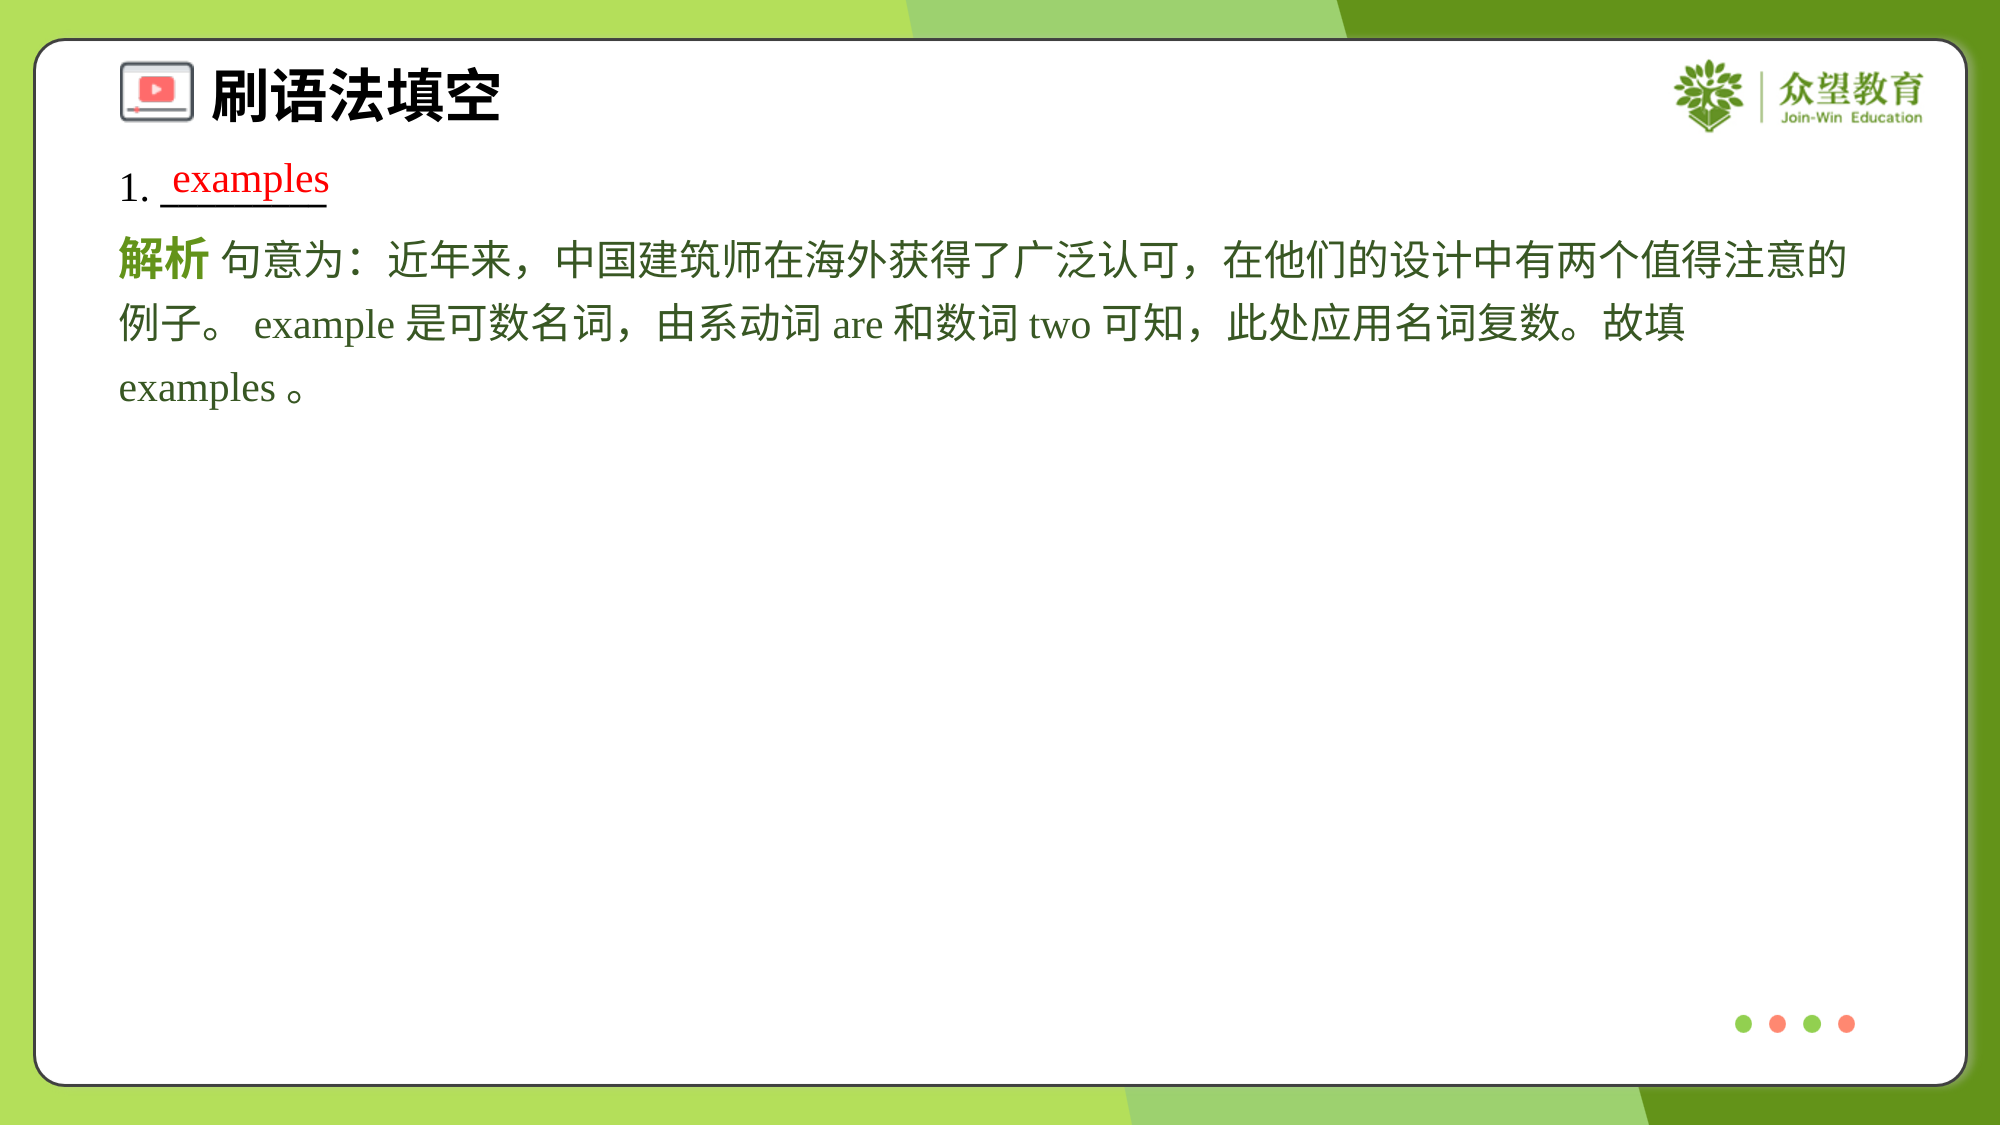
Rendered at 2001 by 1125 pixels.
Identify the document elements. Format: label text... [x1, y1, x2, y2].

text_box 解析 句意为：近年来，中国建筑师在海外获得了广泛认可，在他们的设计中有两个值得注意的例子。example是可数名词，由系动词are和数词two可知，此处应用名词复数。故填examples。 [118, 215, 1883, 343]
text_box 1. _________ [118, 146, 1883, 204]
text_box examples [167, 138, 335, 197]
picture [0, 0, 2000, 1125]
